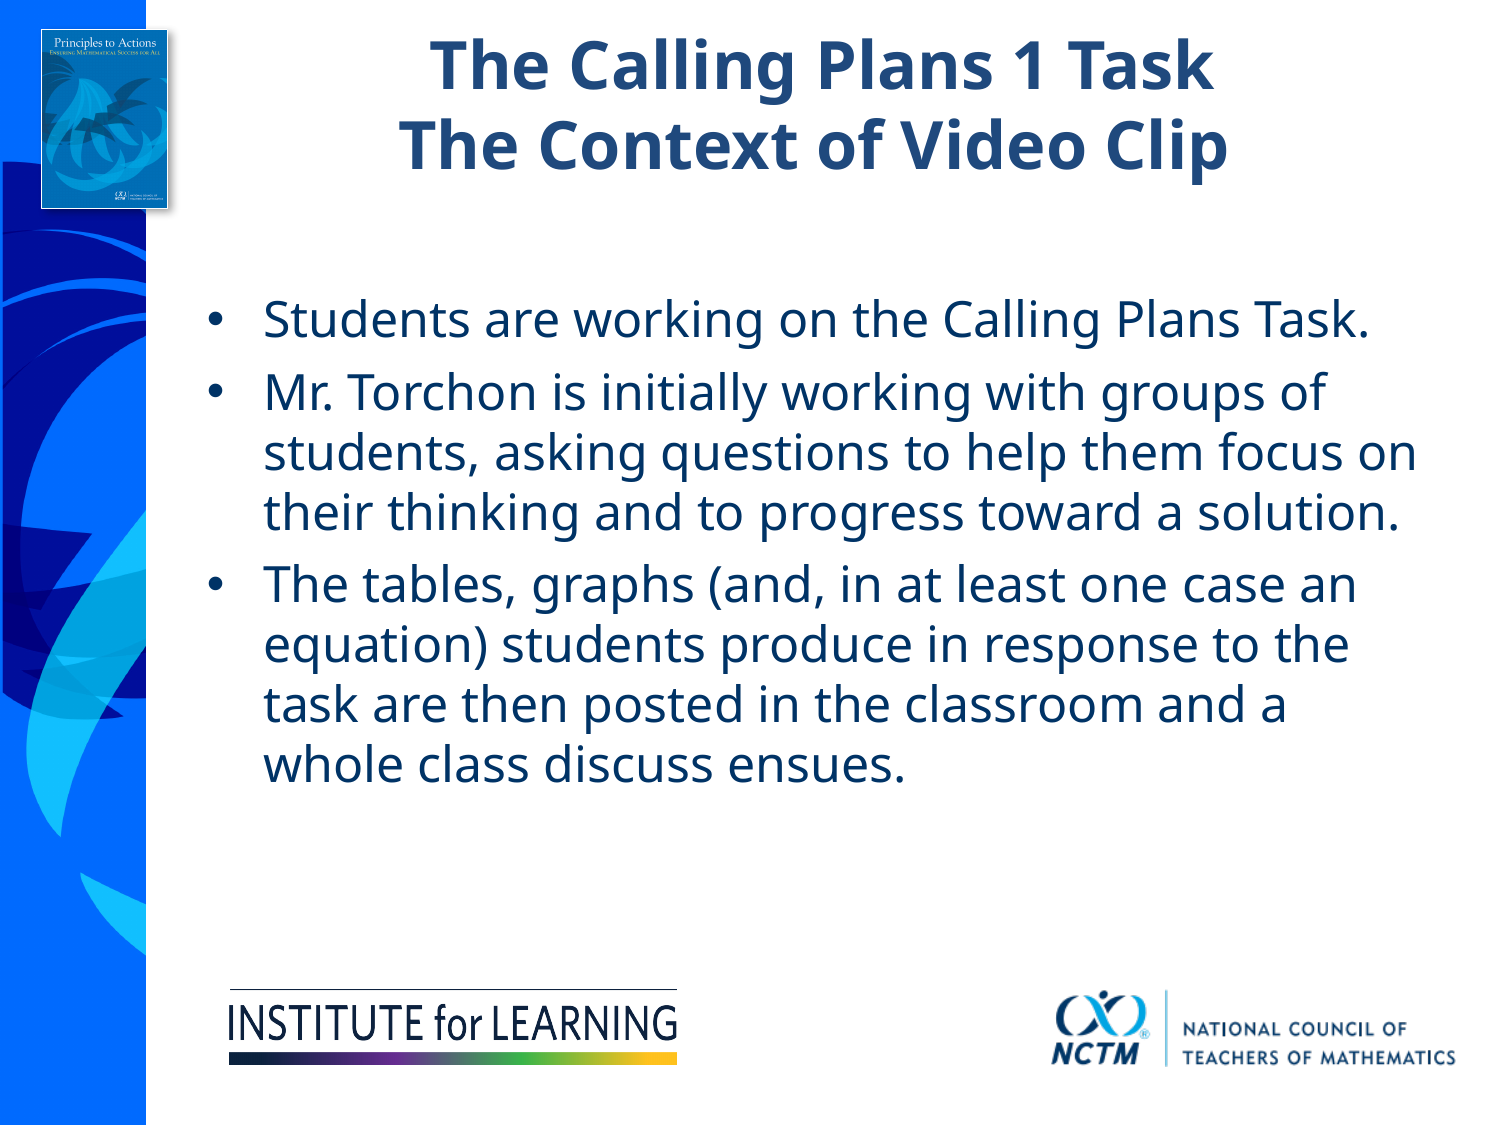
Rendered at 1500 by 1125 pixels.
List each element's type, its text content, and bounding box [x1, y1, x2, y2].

text_box Students are working on the Calling Plans Task. Mr. Torchon is initially working with groups of students, asking questions to help them focus on their thinking and to progress toward a solution. The tables, graphs (and, in at least one case an equation) students produce in response to the task are then posted in the classroom and a whole class discuss ensues. [191, 280, 1448, 968]
picture [229, 989, 677, 1065]
text_box The Calling Plans 1 Task The Context of Video Clip [150, 0, 1500, 130]
picture [0, 0, 168, 1125]
picture [1034, 969, 1474, 1085]
